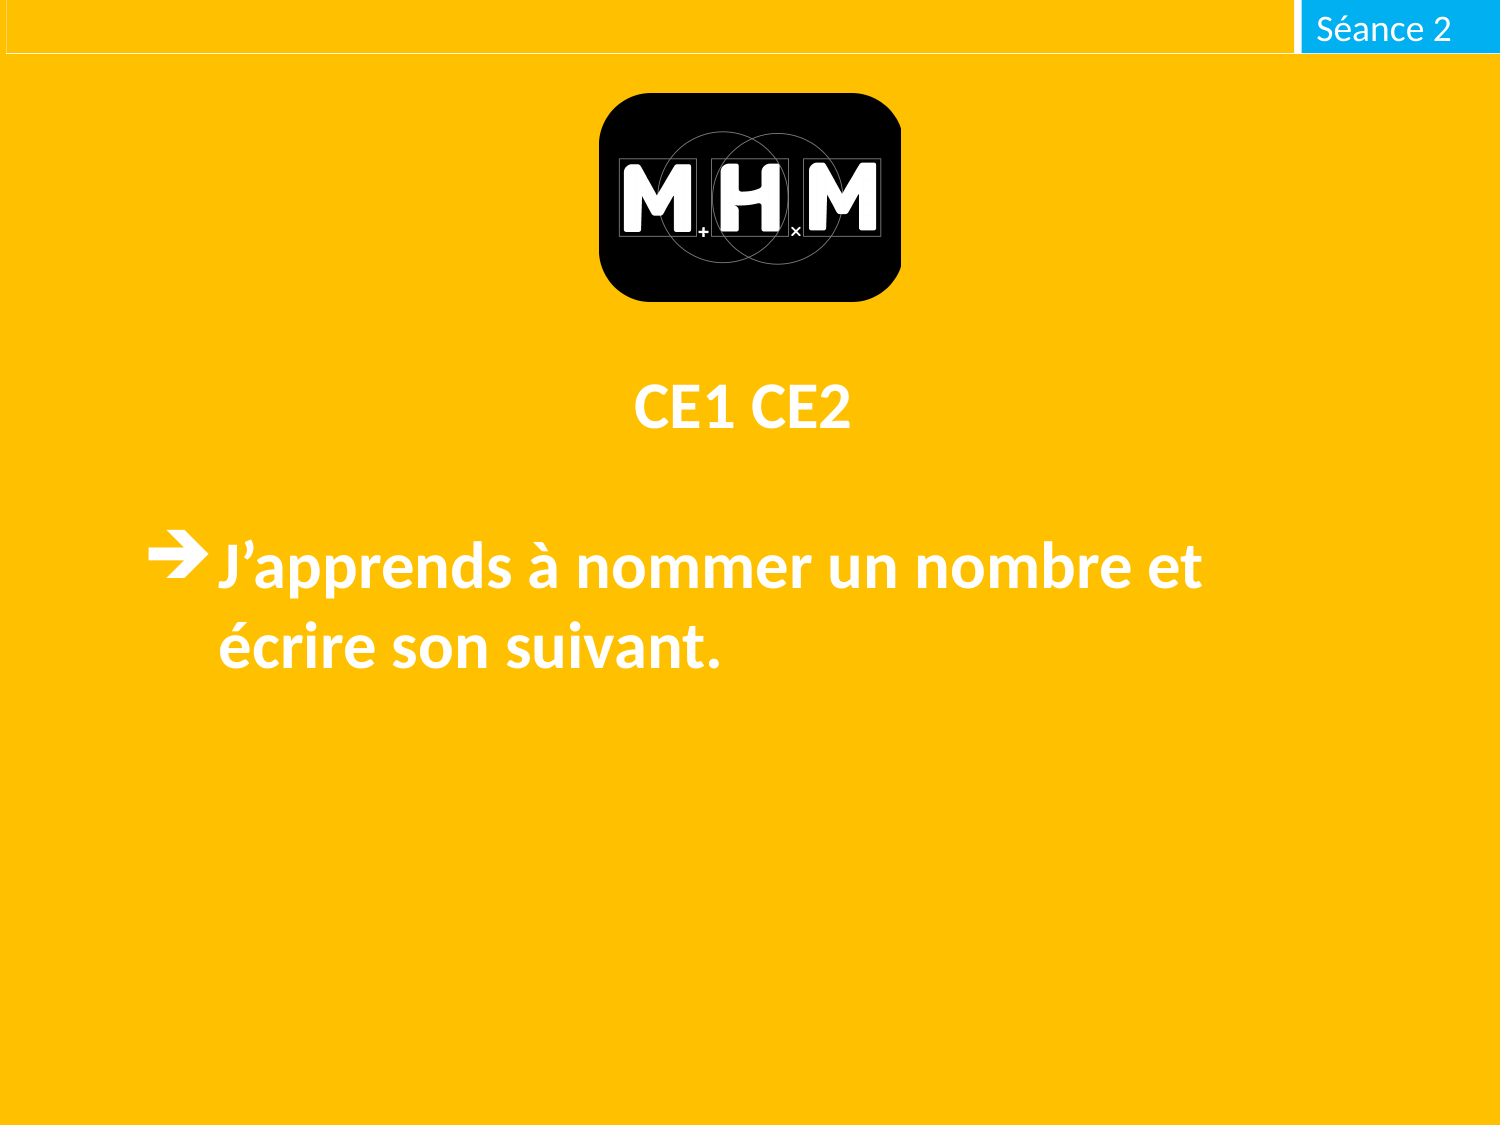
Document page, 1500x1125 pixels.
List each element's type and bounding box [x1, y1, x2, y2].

text_box [0, 54, 1500, 1125]
